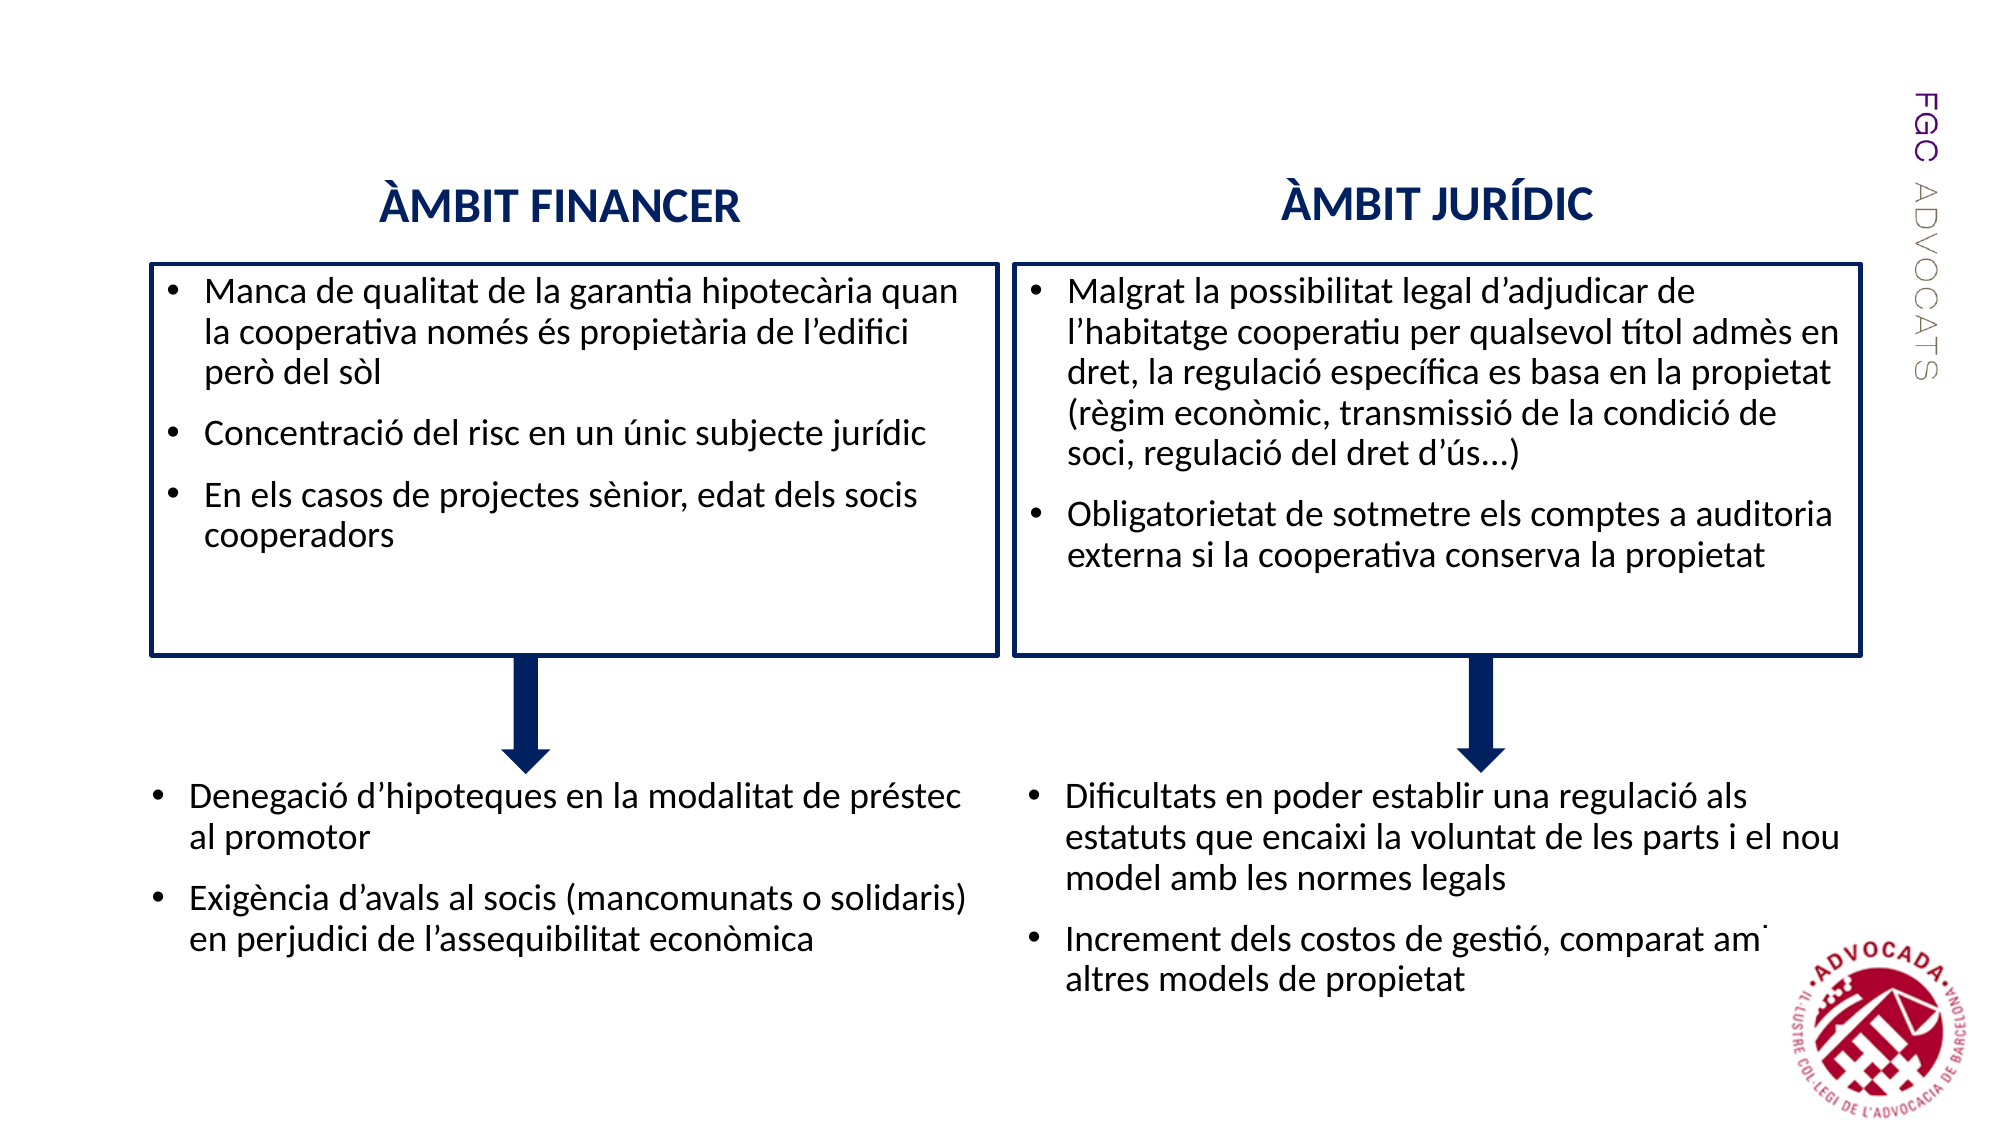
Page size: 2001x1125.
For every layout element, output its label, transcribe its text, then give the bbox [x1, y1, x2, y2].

list Dificultats en poder establir una regulació als estatuts que encaixi la voluntat de les parts i el nou model amb les normes legals Increment dels costos de gestió, comparat amb altres models de propietat [1012, 769, 1863, 1016]
picture [1909, 89, 1940, 386]
text_box [501, 657, 551, 775]
text_box Manca de qualitat de la garantia hipotecària quan la cooperativa només és propietària de l’edifici però del sòl Concentració del risc en un únic subjecte jurídic En els casos de projectes sènior, edat dels socis cooperadors [151, 263, 998, 656]
text_box Denegació d’hipoteques en la modalitat de préstec al promotor Exigència d’avals al socis (mancomunats o solidaris) en perjudici de l’assequibilitat econòmica [136, 769, 983, 1016]
text_box [1456, 655, 1506, 773]
text_box Malgrat la possibilitat legal d’adjudicar de l’habitatge cooperatiu per qualsevol títol admès en dret, la regulació específica es basa en la propietat (règim econòmic, transmissió de la condició de soci, regulació del dret d’ús...) Obligatorietat de sotmetre els comptes a auditoria externa si la cooperativa conserva la propietat [1014, 263, 1861, 656]
picture [1763, 928, 2000, 1124]
list ÀMBIT JURÍDIC [1012, 103, 1863, 239]
list ÀMBIT FINANCER [137, 105, 984, 241]
